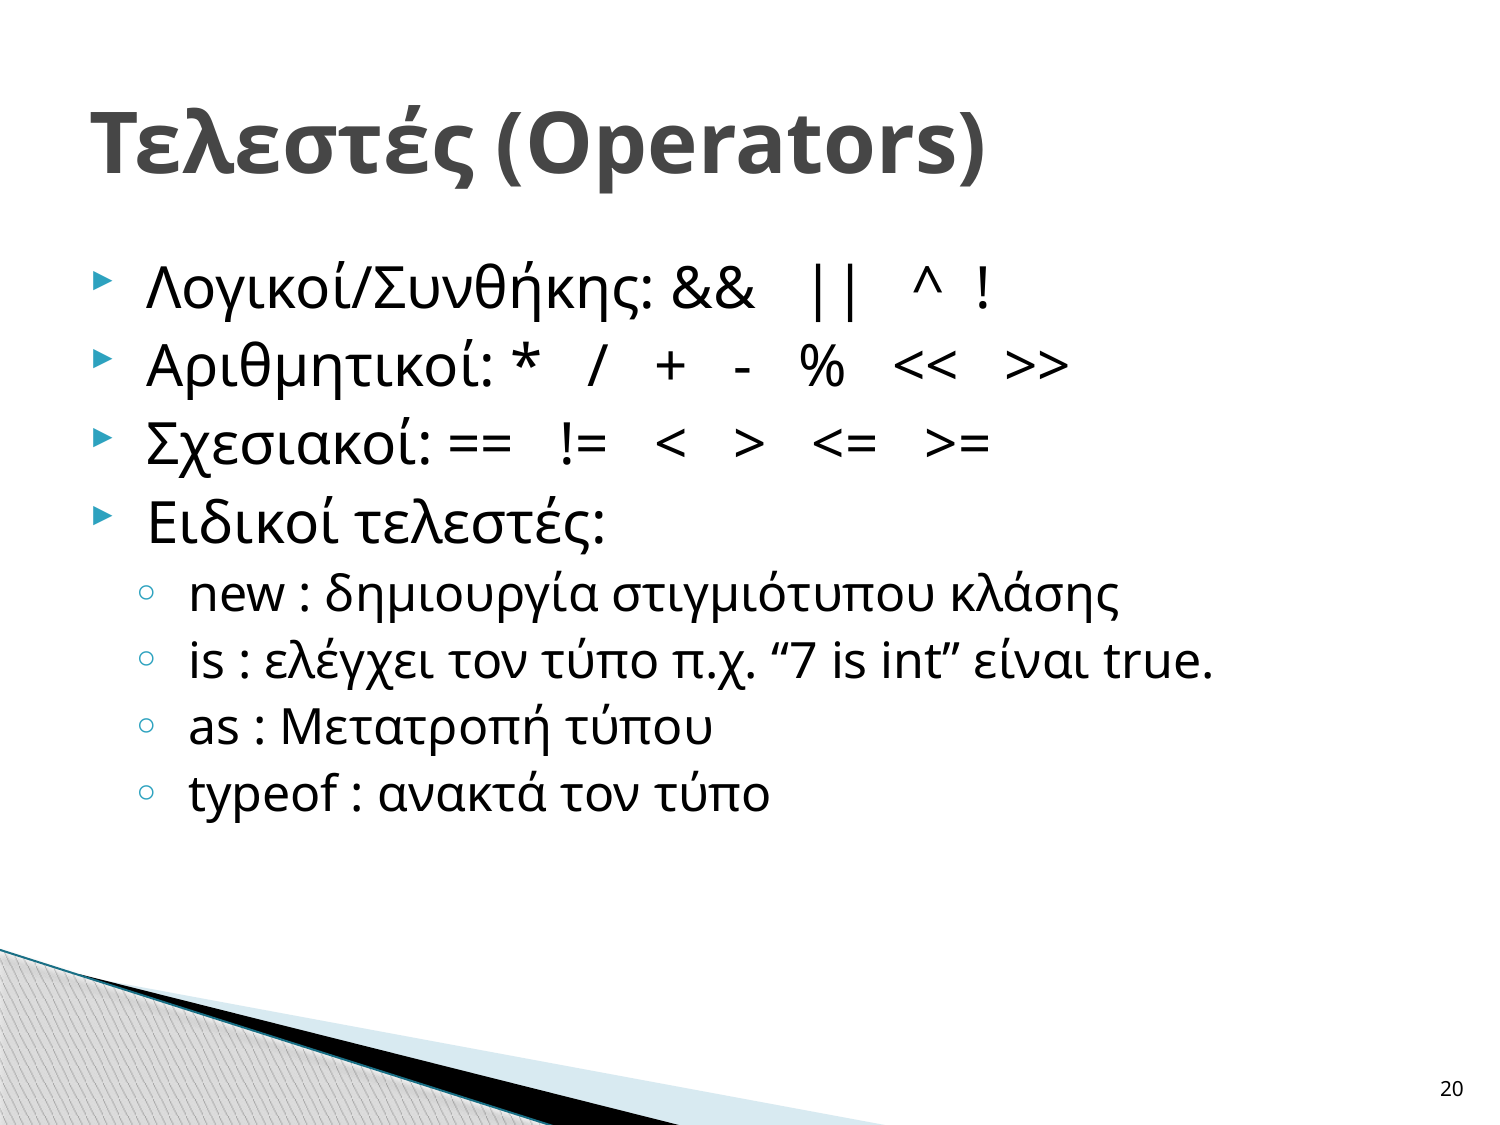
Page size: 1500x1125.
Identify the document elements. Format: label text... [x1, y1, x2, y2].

list Λογικοί/Συνθήκης: && || ^ ! Αριθμητικοί: * / + - % << >> Σχεσιακοί: == != < > <= >= Ειδικοί τελεστές: new : δημιουργία στιγμιότυπου κλάσης is : ελέγχει τον τύπο π.χ. “7 is int” είναι true. as : Μετατροπή τύπου typeof : ανακτά τον τύπο [75, 243, 1425, 986]
title Τελεστές (Operators) [75, 45, 1425, 233]
slide_number 20 [1418, 1051, 1479, 1112]
